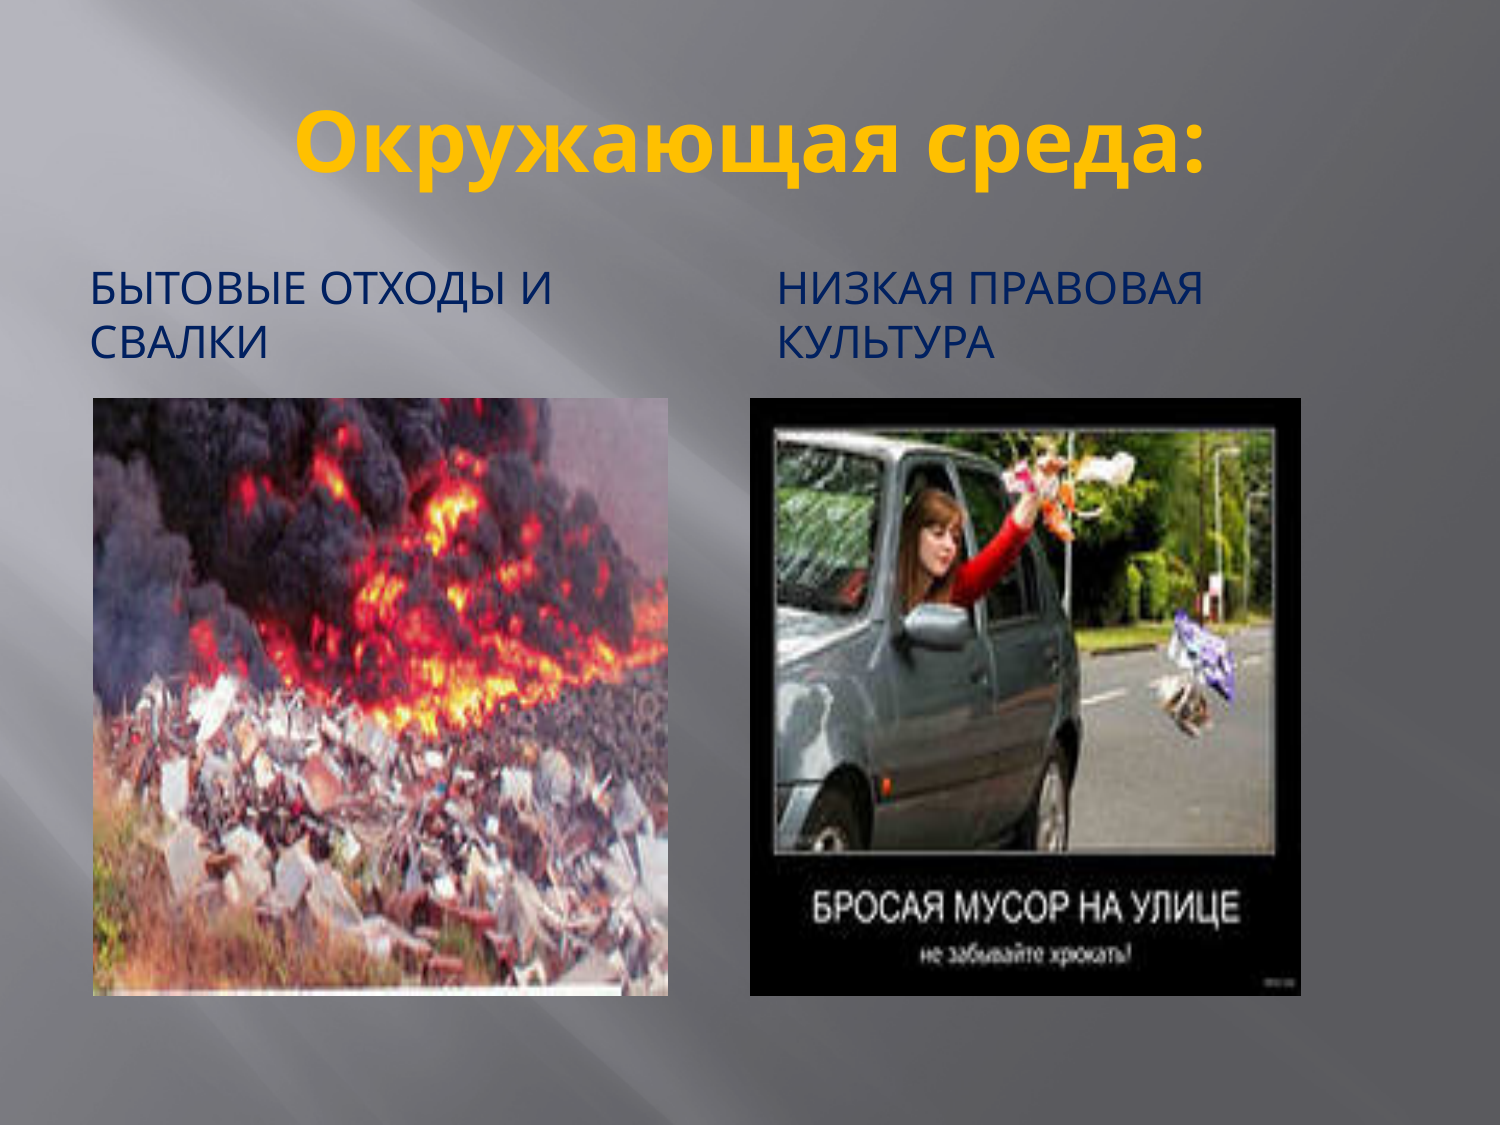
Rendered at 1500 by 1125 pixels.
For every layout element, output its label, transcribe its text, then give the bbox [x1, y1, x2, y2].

list Бытовые отходы и свалки [75, 251, 738, 375]
title Окружающая среда: [75, 44, 1425, 233]
list Низкая правовая культура [761, 251, 1425, 375]
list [749, 398, 1302, 997]
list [93, 398, 669, 997]
